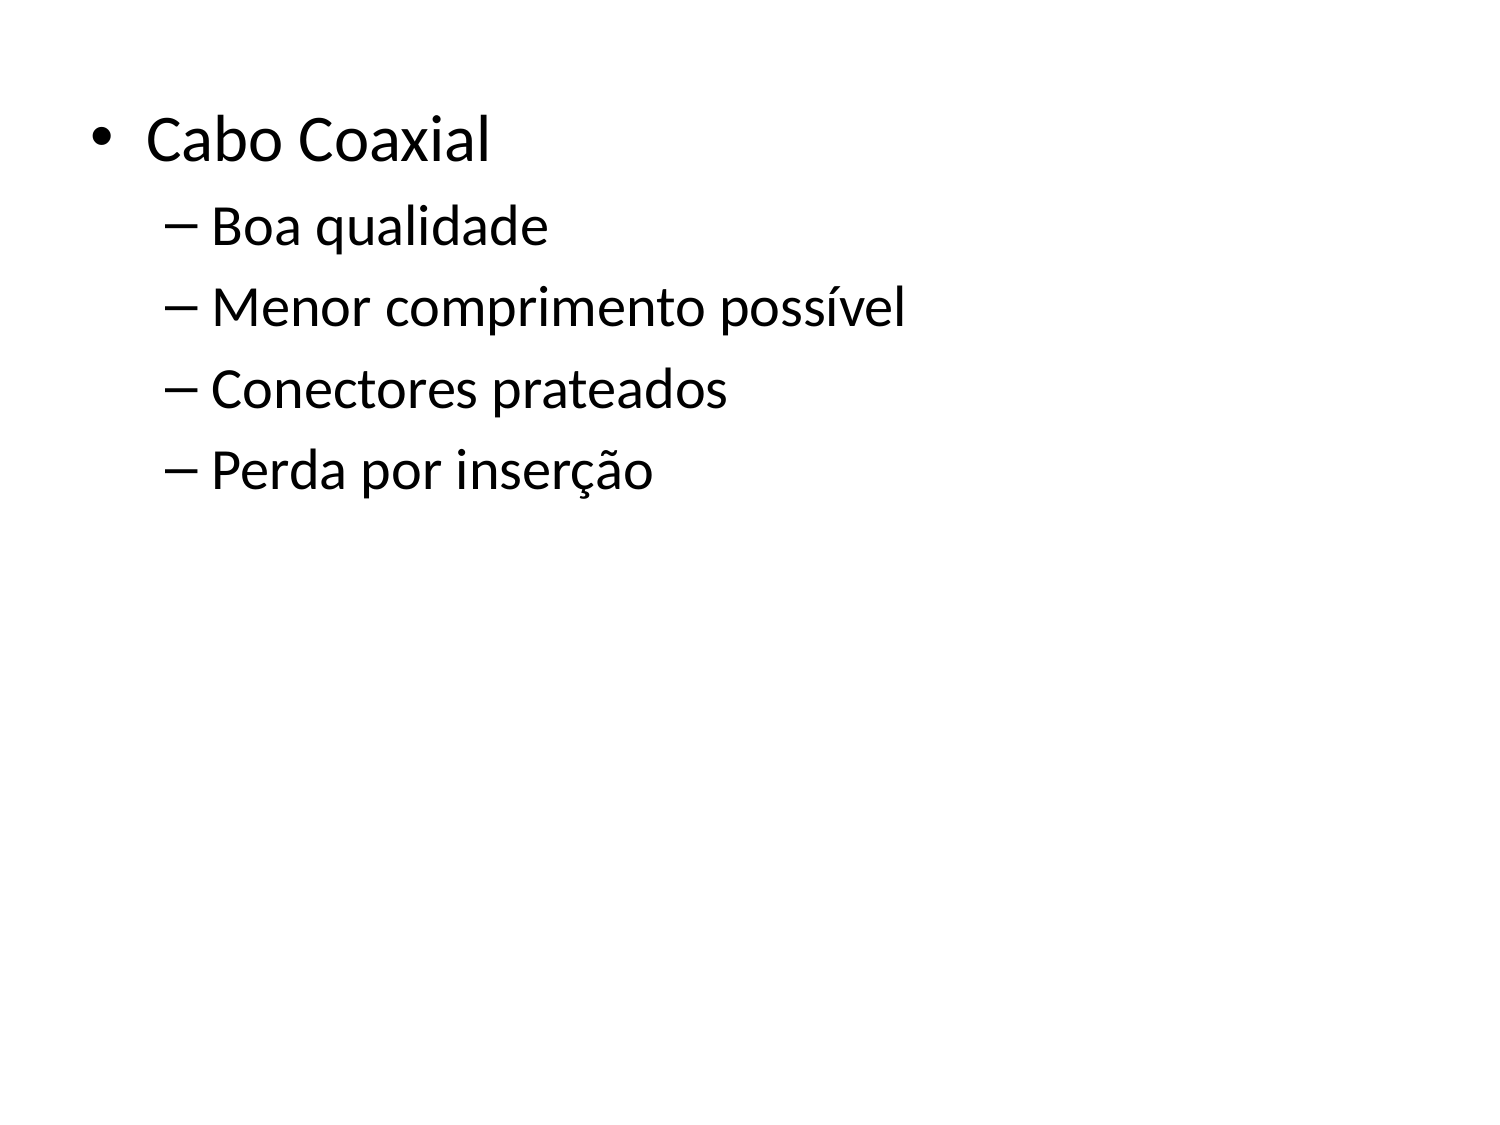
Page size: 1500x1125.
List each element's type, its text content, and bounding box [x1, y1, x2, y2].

list Cabo Coaxial Boa qualidade Menor comprimento possível Conectores prateados Perda por inserção [75, 87, 1425, 830]
